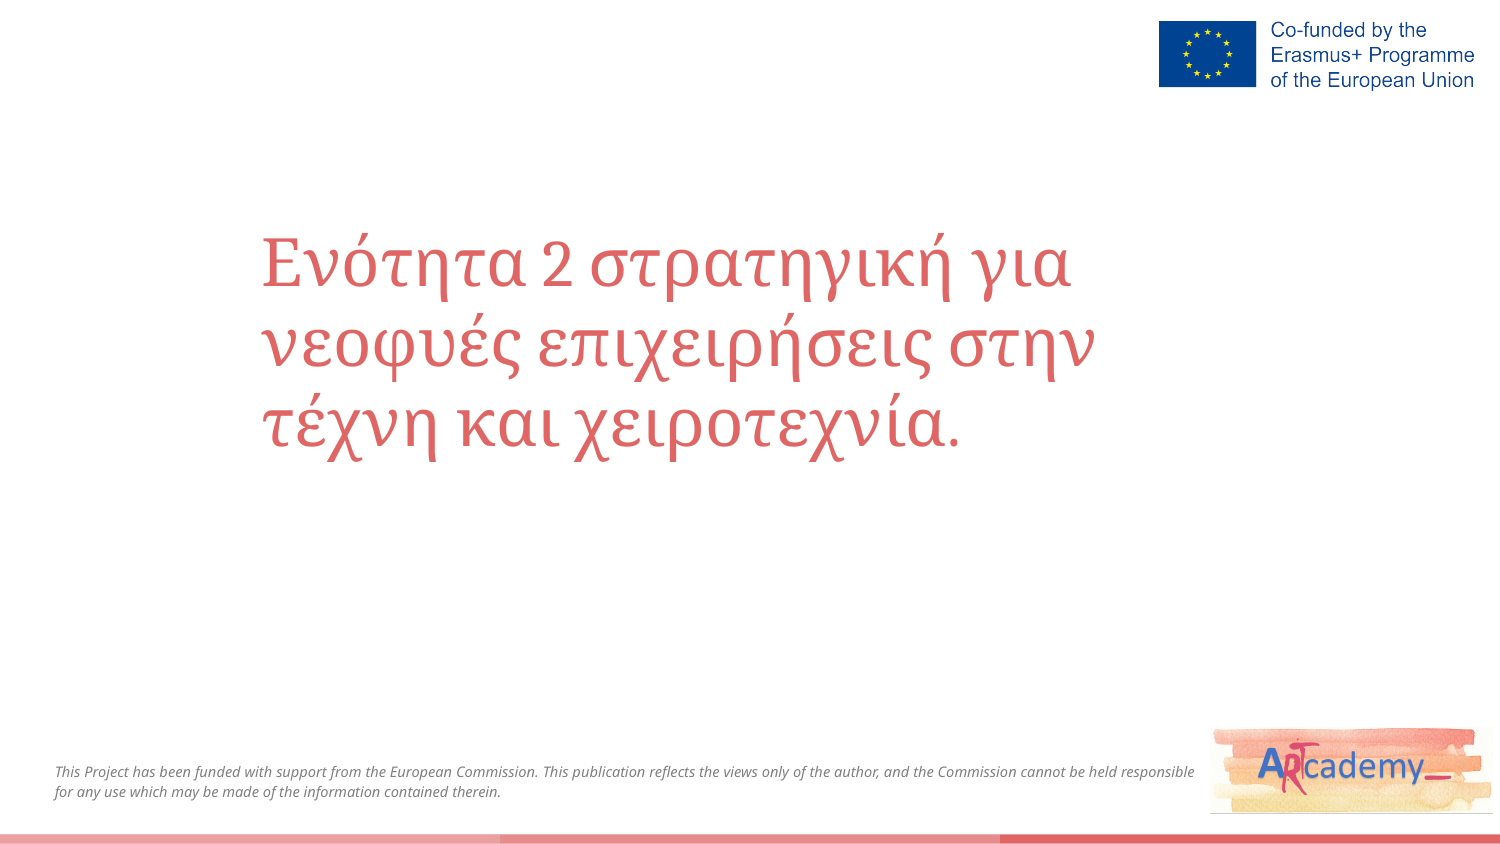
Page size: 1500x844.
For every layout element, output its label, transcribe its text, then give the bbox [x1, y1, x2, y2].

title Ενότητα 2 στρατηγική για νεοφυές επιχειρήσεις στην τέχνη και χειροτεχνία. [246, 204, 1269, 465]
picture [1158, 21, 1474, 91]
text_box This Project has been funded with support from the European Commission. This publication reflects the views only of the author, and the Commission cannot be held responsible for any use which may be made of the information contained therein. [39, 754, 1205, 799]
picture [1210, 709, 1493, 844]
